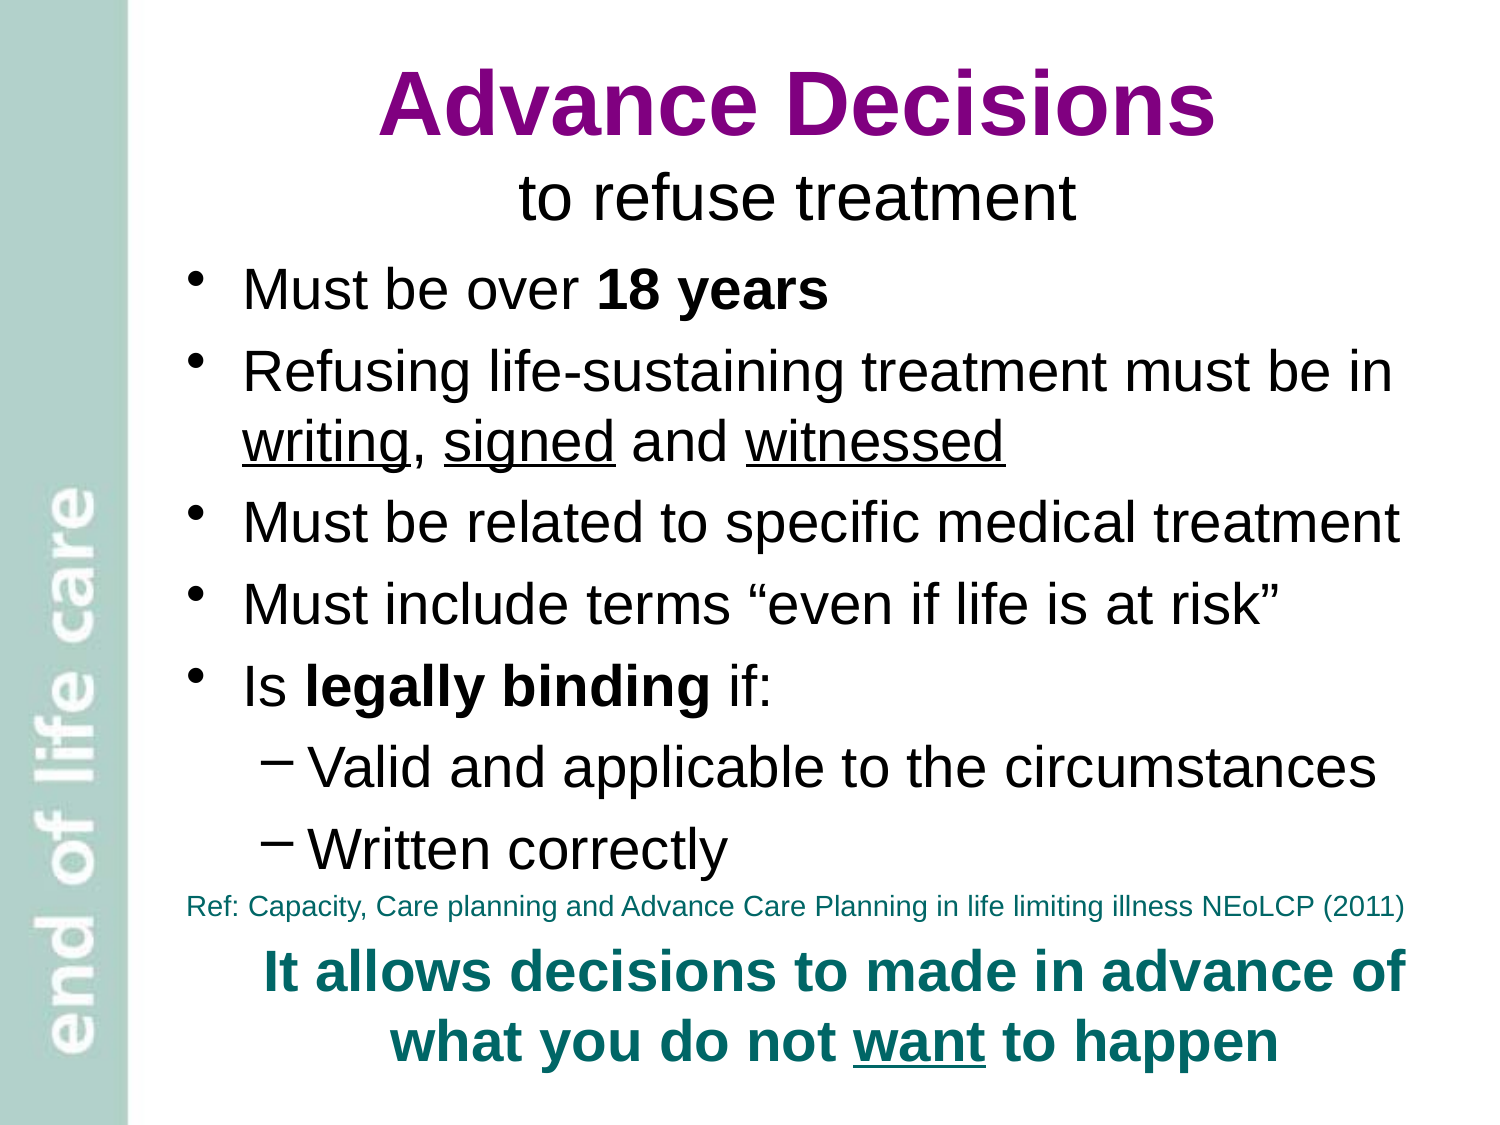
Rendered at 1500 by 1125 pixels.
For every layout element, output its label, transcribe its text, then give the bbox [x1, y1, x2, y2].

picture [0, 0, 1500, 1125]
list Must be over 18 years Refusing life-sustaining treatment must be in writing, signed and witnessed Must be related to specific medical treatment Must include terms “even if life is at risk” Is legally binding if: Valid and applicable to the circumstances Written correctly Ref: Capacity, Care planning and Advance Care Planning in life limiting illness NEoLCP (2011) It allows decisions to made in advance of what you do not want to happen [171, 243, 1425, 1005]
title Advance Decisions to refuse treatment [171, 45, 1425, 233]
